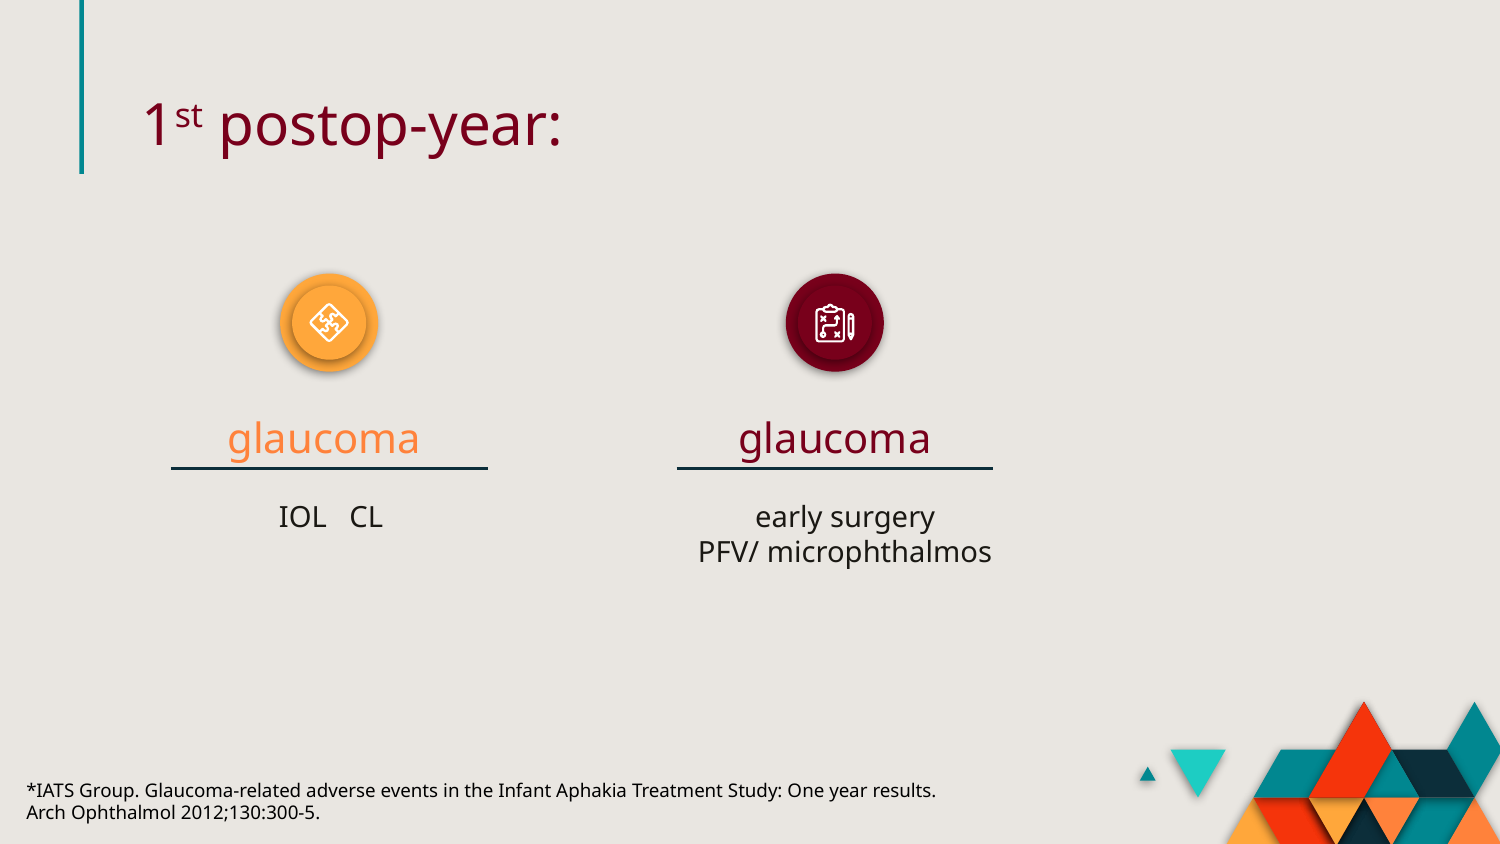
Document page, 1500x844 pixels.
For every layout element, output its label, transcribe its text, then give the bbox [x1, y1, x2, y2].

title 1st postop-year: [126, 76, 1475, 172]
subtitle glaucoma [112, 382, 536, 477]
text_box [279, 273, 379, 372]
text_box *IATS Group. Glaucoma-related adverse events in the Infant Aphakia Treatment Study: One year results. Arch Ophthalmol 2012;130:300-5. [11, 770, 956, 831]
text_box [815, 303, 855, 343]
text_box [785, 273, 885, 372]
subtitle glaucoma [649, 382, 1021, 477]
subtitle early surgery PFV/ microphthalmos [620, 483, 1071, 590]
